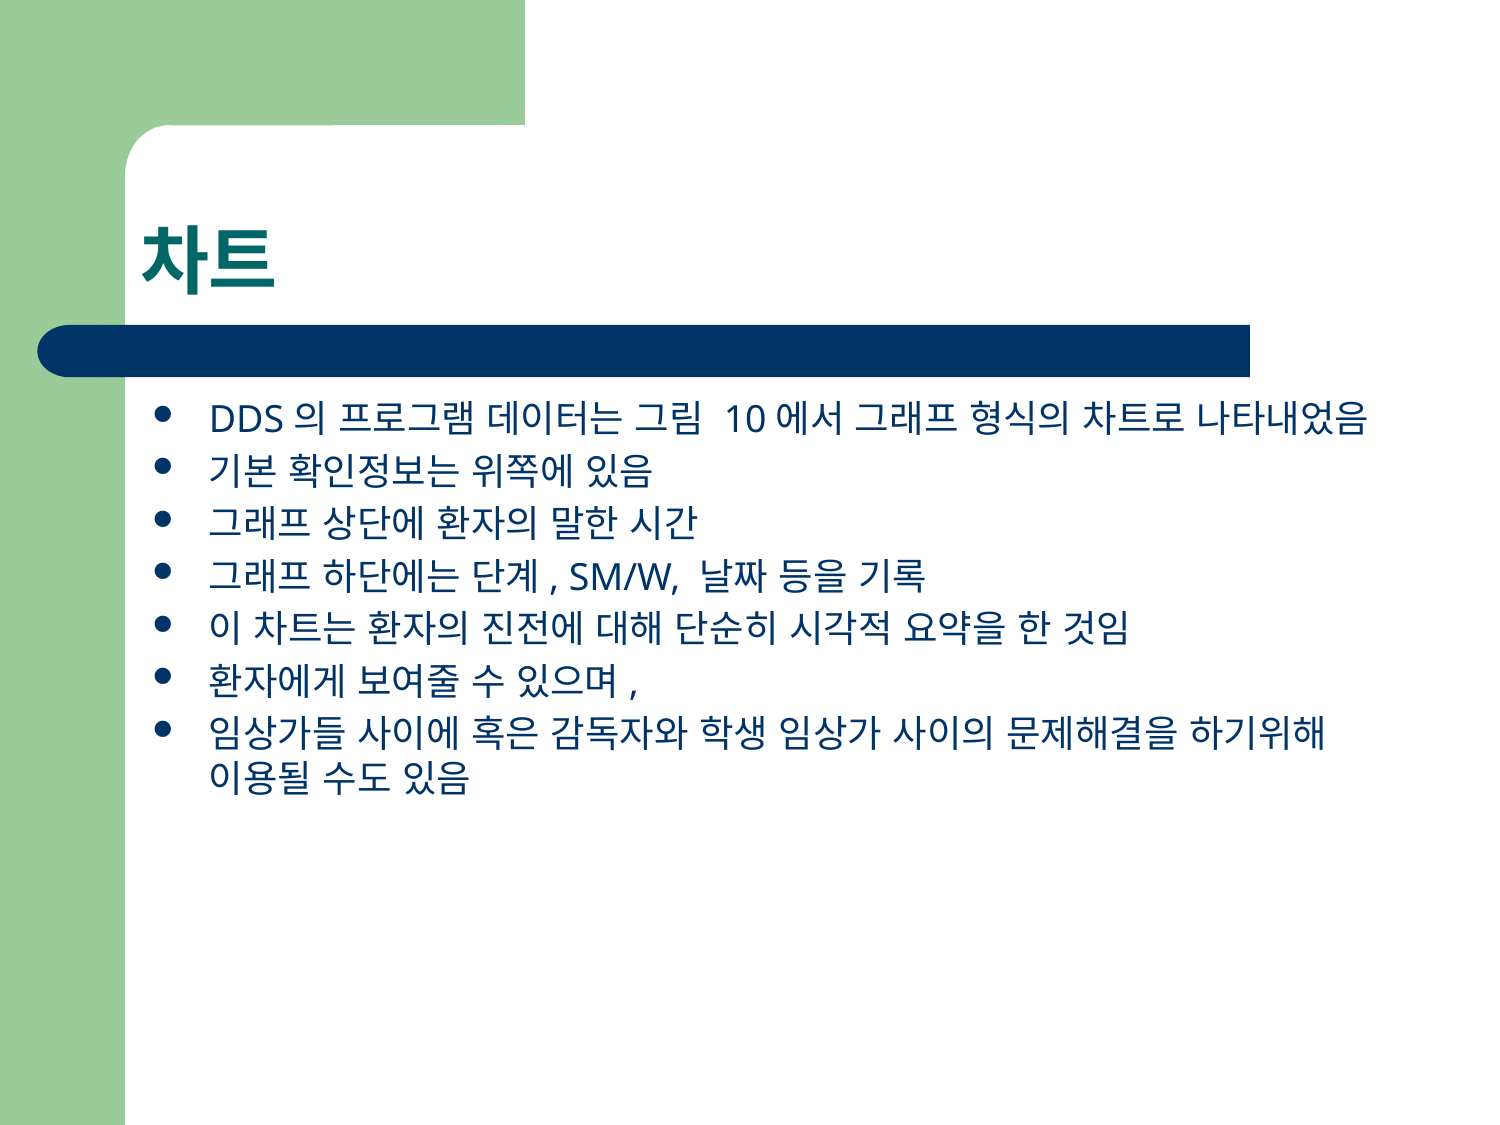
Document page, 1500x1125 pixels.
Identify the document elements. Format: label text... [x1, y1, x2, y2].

title 차트 [124, 124, 1426, 313]
list DDS의 프로그램 데이터는 그림 10에서 그래프 형식의 차트로 나타내었음 기본 확인정보는 위쪽에 있음 그래프 상단에 환자의 말한 시간 그래프 하단에는 단계, SM/W, 날짜 등을 기록 이 차트는 환자의 진전에 대해 단순히 시각적 요약을 한 것임 환자에게 보여줄 수 있으며, 임상가들 사이에 혹은 감독자와 학생 임상가 사이의 문제해결을 하기위해 이용될 수도 있음 [137, 387, 1400, 999]
